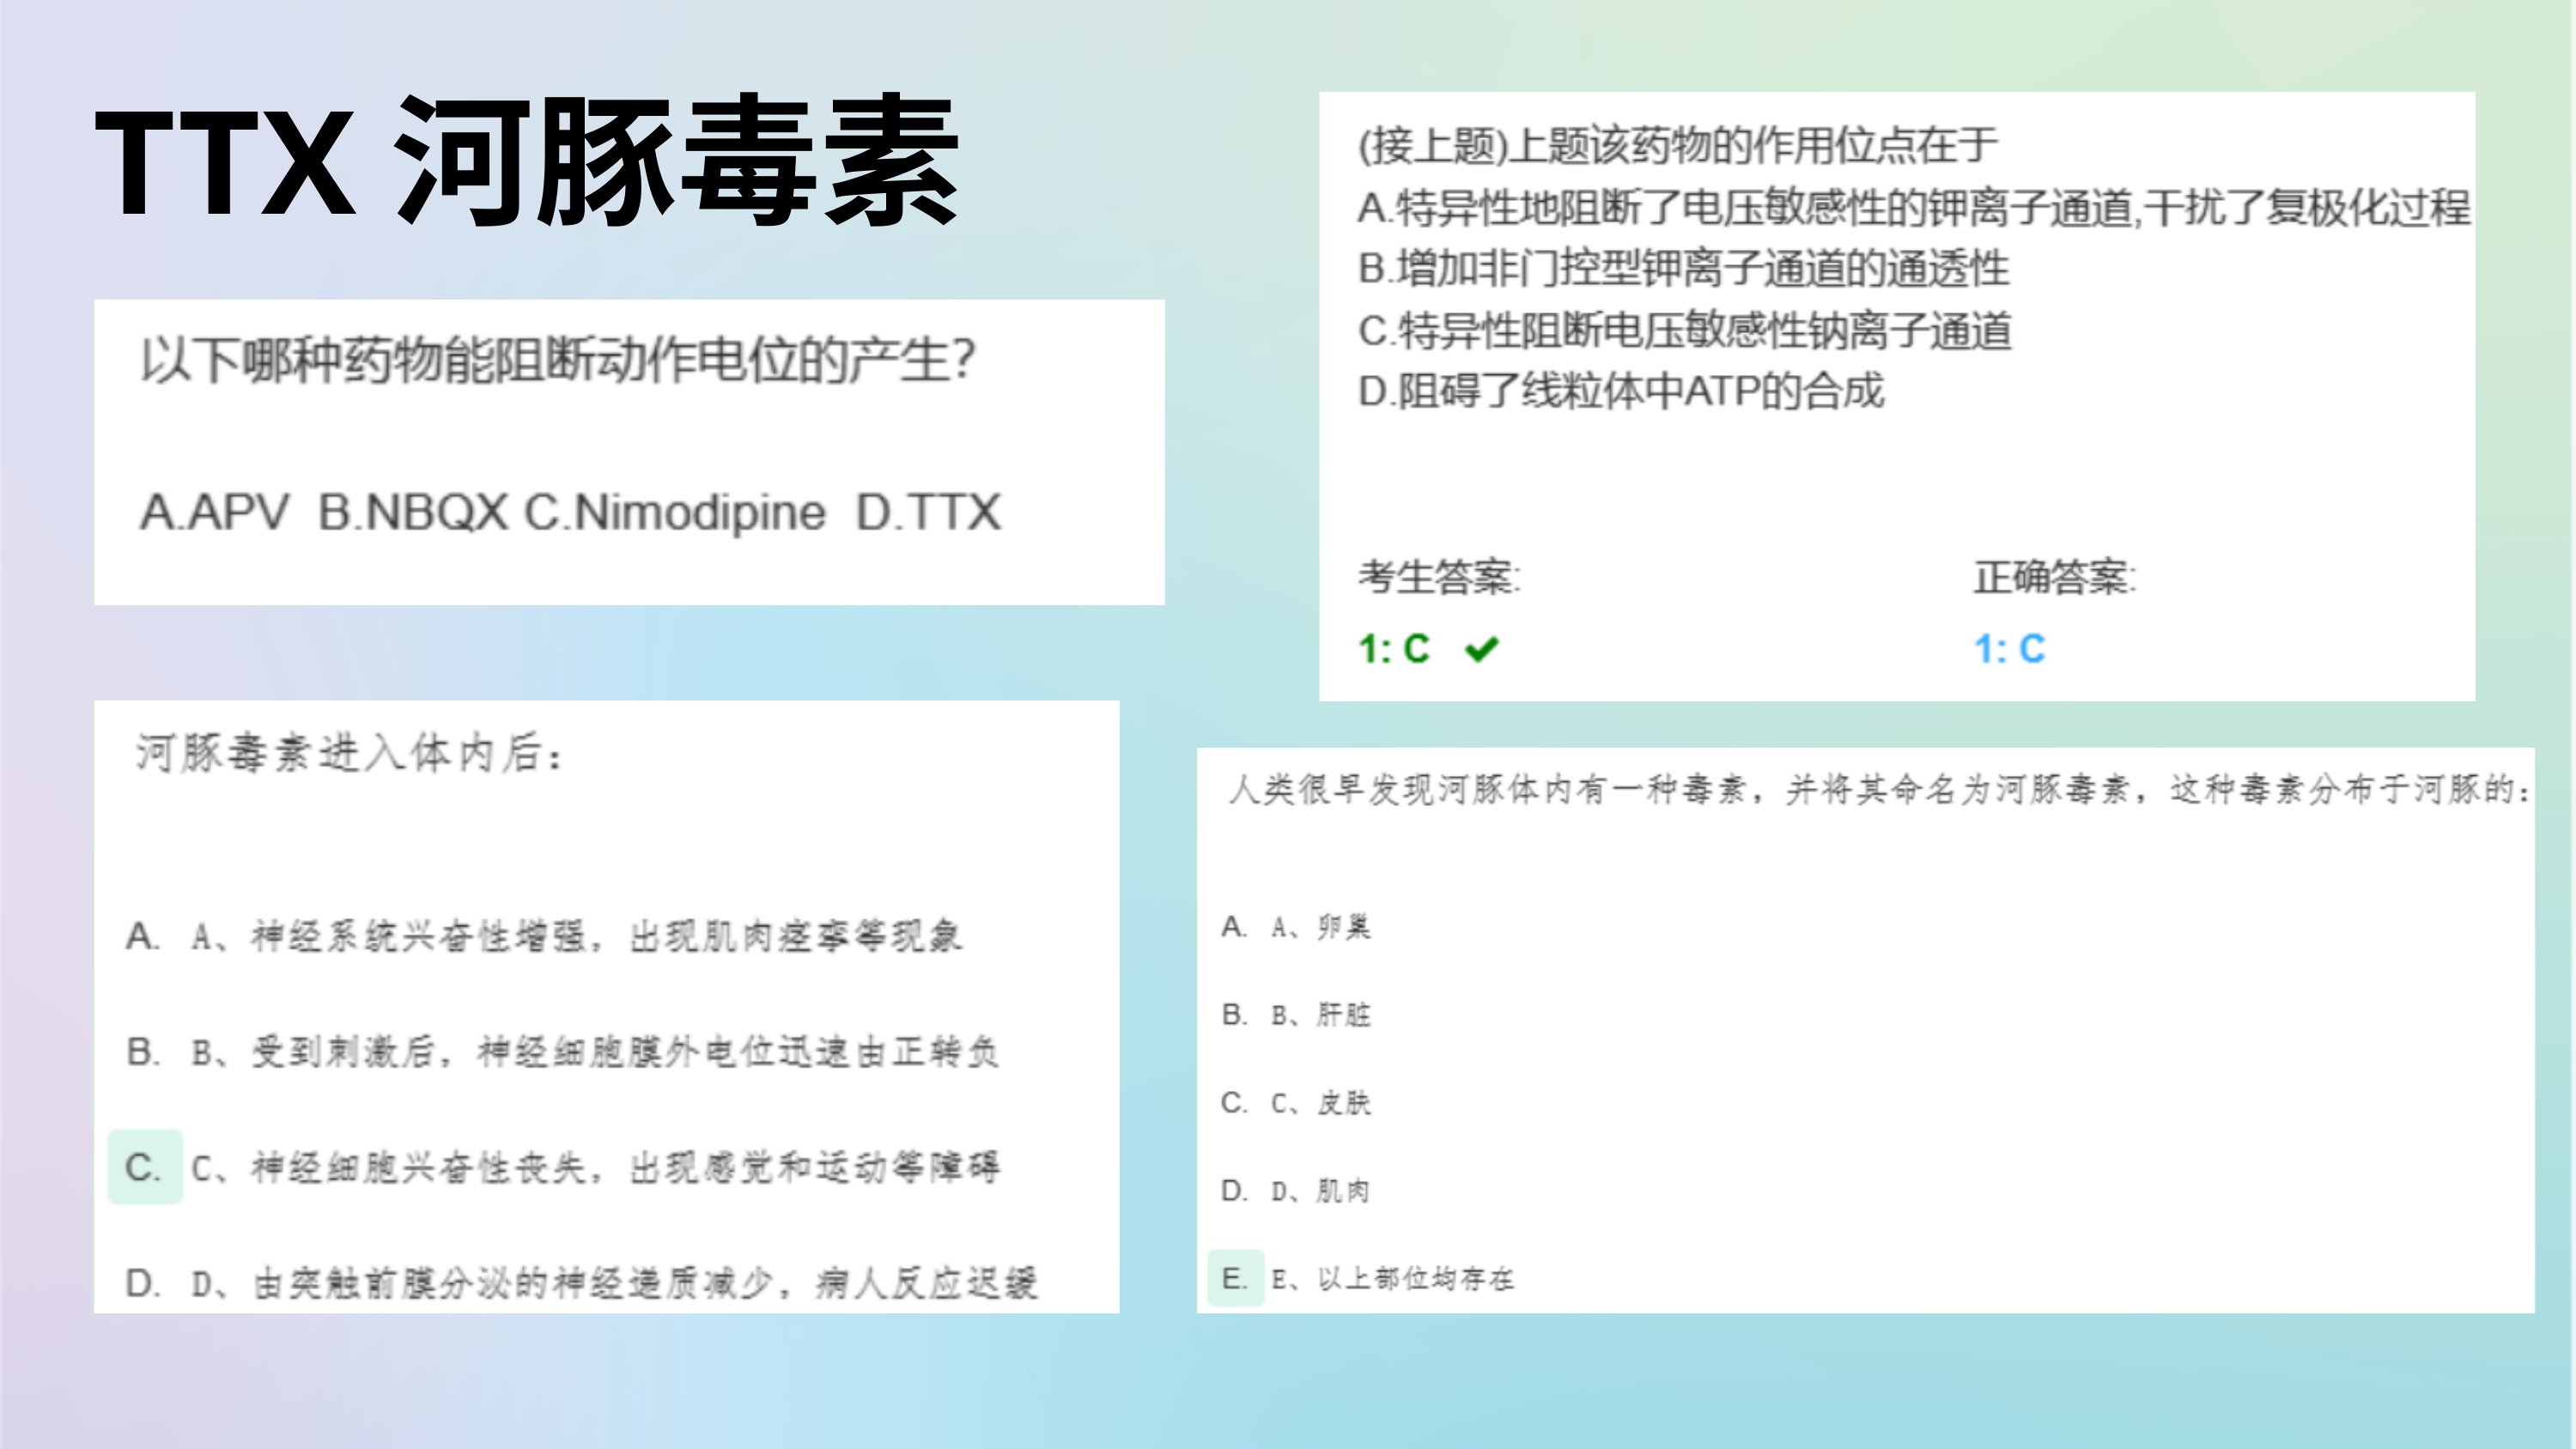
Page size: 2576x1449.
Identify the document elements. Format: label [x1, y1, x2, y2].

text_box [93, 700, 1120, 1313]
text_box [0, 0, 2576, 1449]
text_box [92, 77, 1898, 347]
text_box [1196, 748, 2536, 1313]
text_box [1319, 92, 2476, 701]
text_box [93, 356, 1165, 605]
